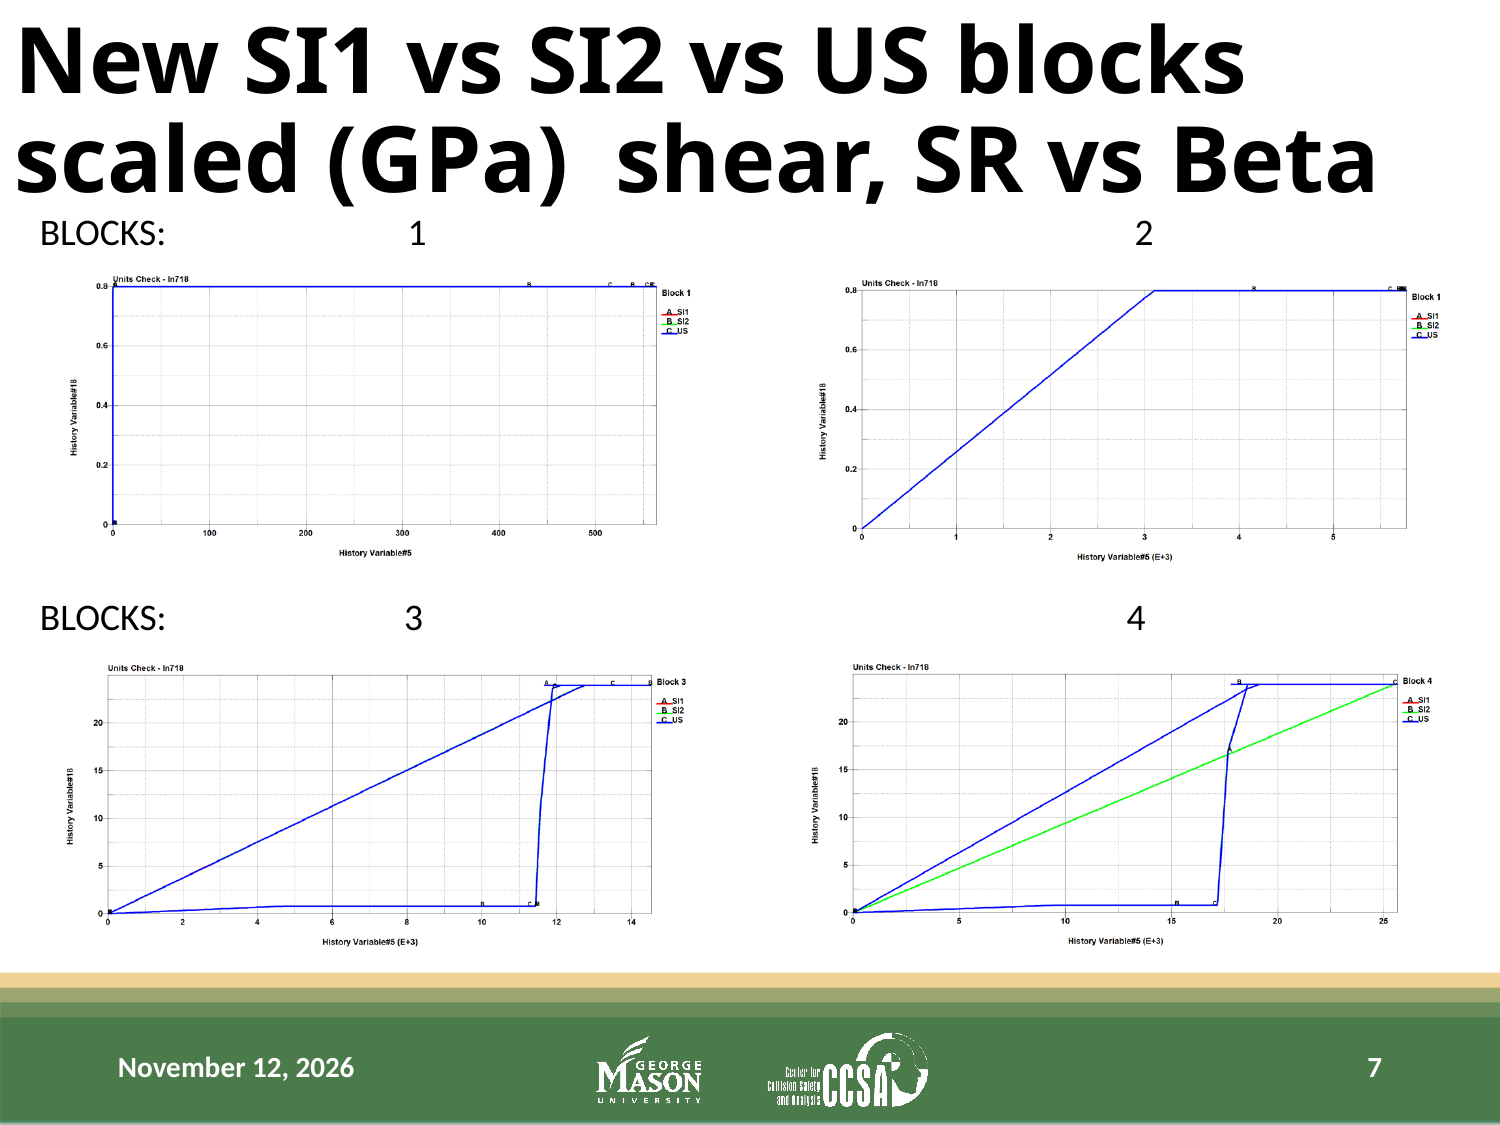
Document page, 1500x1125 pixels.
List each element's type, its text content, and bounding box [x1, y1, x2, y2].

picture [42, 657, 698, 955]
picture [787, 656, 1444, 954]
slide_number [103, 1041, 441, 1102]
picture [796, 272, 1453, 570]
picture [587, 1024, 713, 1115]
picture [757, 1024, 938, 1115]
slide_number 7 [1115, 1041, 1397, 1102]
text_box BLOCKS: 1 2 [24, 200, 1500, 261]
text_box New SI1 vs SI2 vs US blocks scaled (GPa) shear, SR vs Beta [0, 25, 1475, 201]
picture [47, 268, 703, 566]
text_box BLOCKS: 3 4 [25, 585, 1500, 646]
